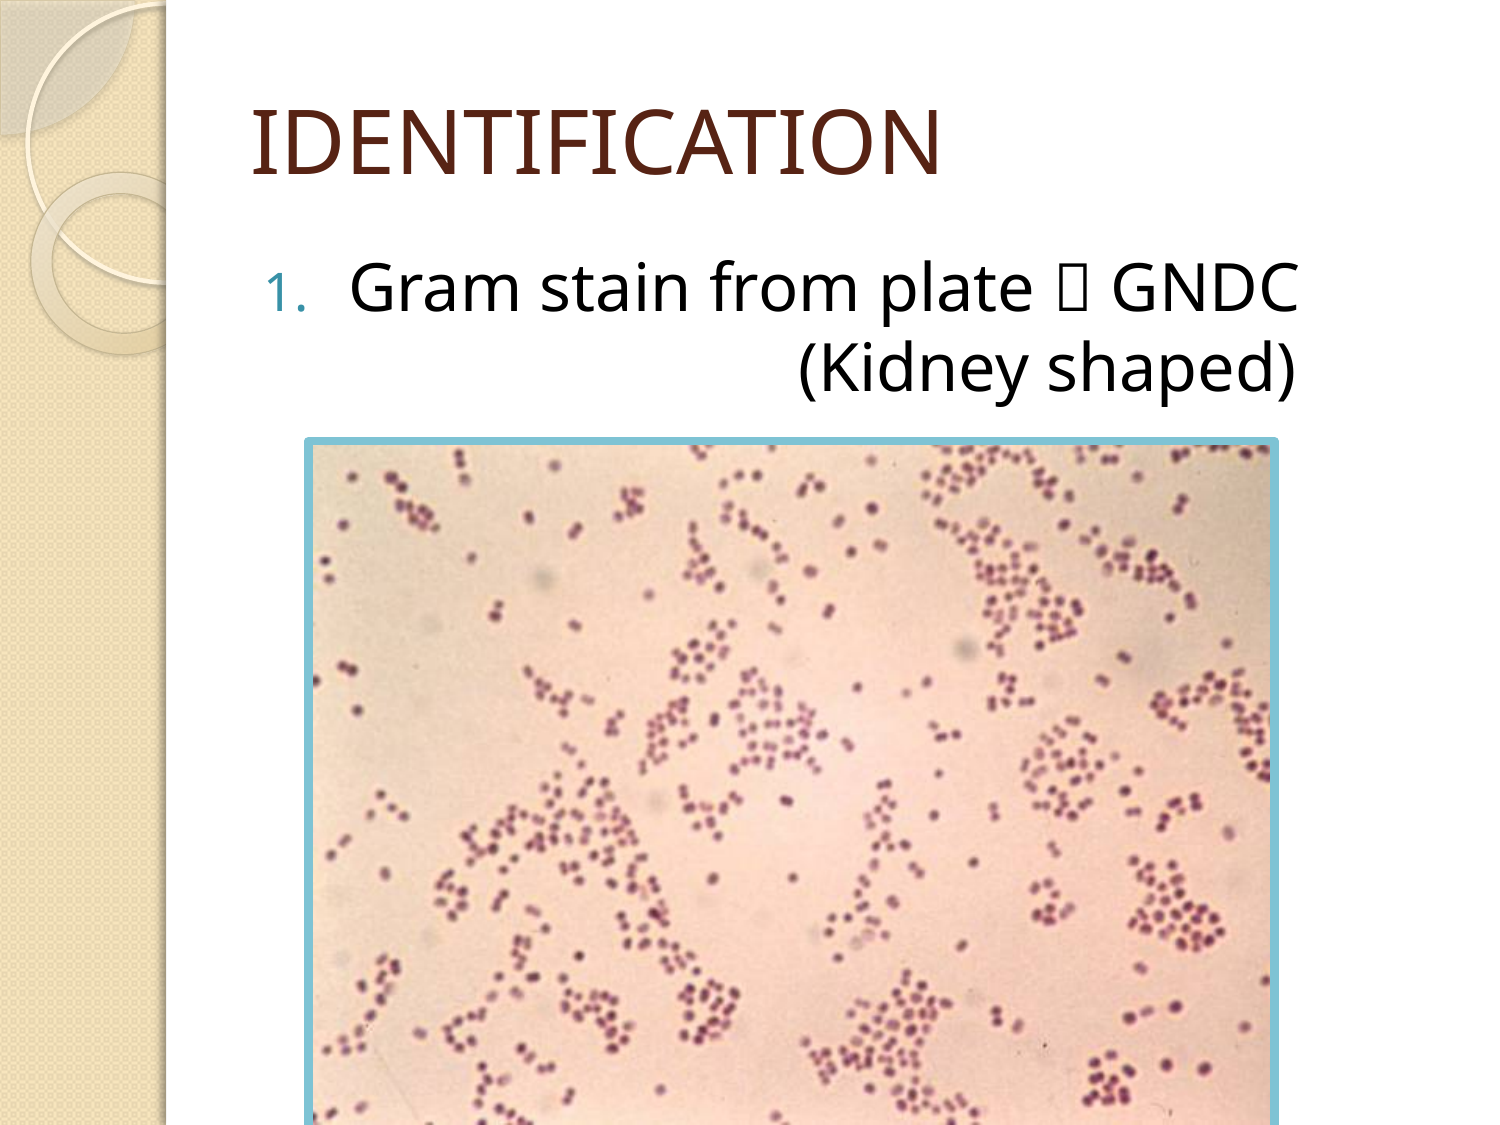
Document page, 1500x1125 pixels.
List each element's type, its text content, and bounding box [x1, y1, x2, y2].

picture [312, 445, 1271, 1125]
list Gram stain from plate  GNDC (Kidney shaped) [235, 237, 1466, 1025]
title IDENTIFICATION [235, 45, 1466, 233]
